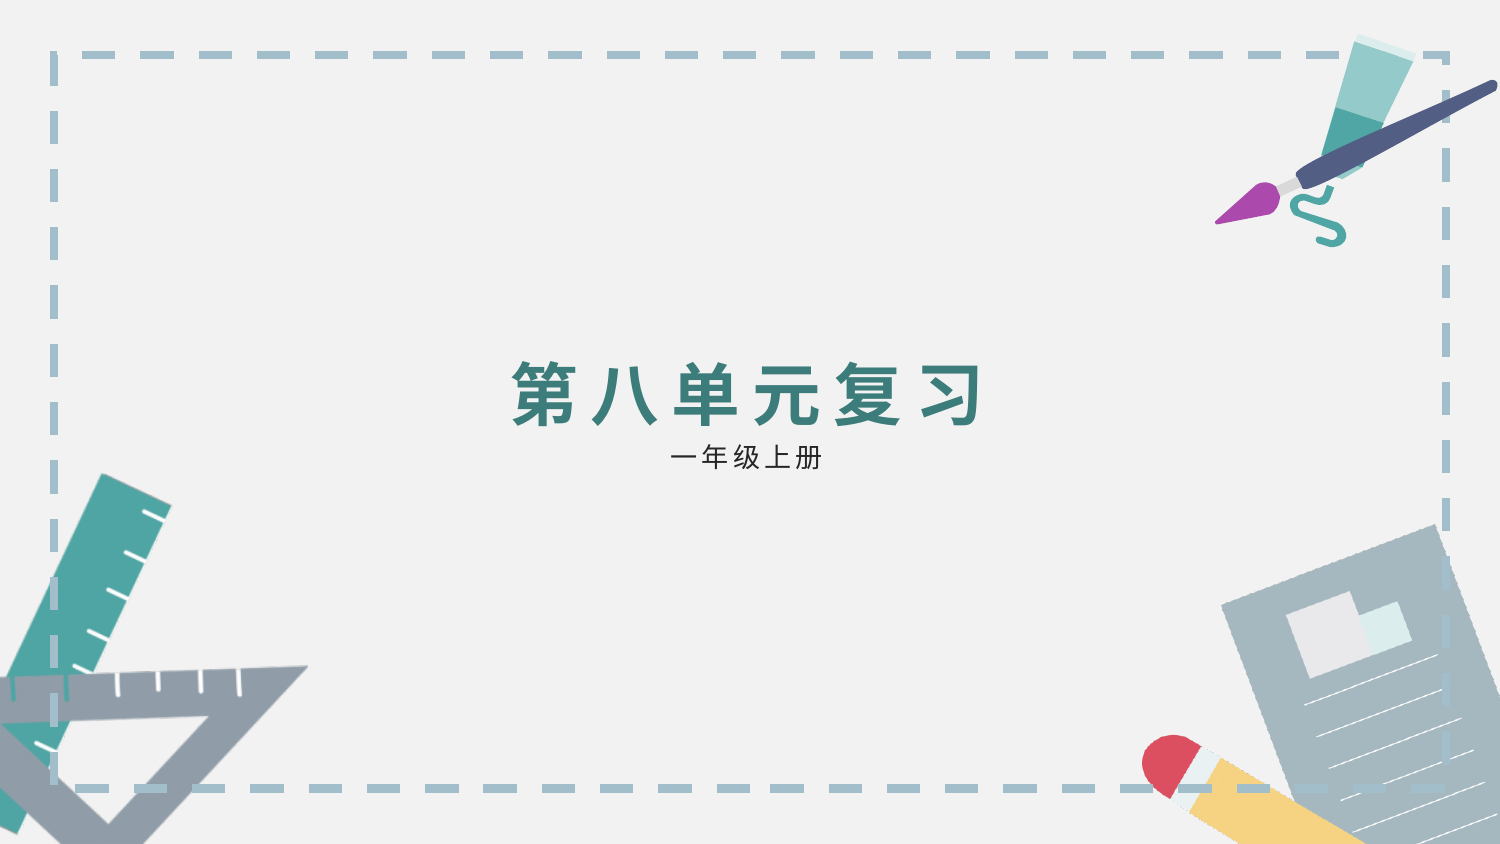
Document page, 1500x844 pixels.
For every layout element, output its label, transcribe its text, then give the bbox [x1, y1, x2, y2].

picture [0, 458, 308, 844]
text_box 第八单元复习 [281, 263, 1212, 435]
picture [1141, 523, 1500, 844]
text_box 一年级上册 [281, 440, 1212, 587]
